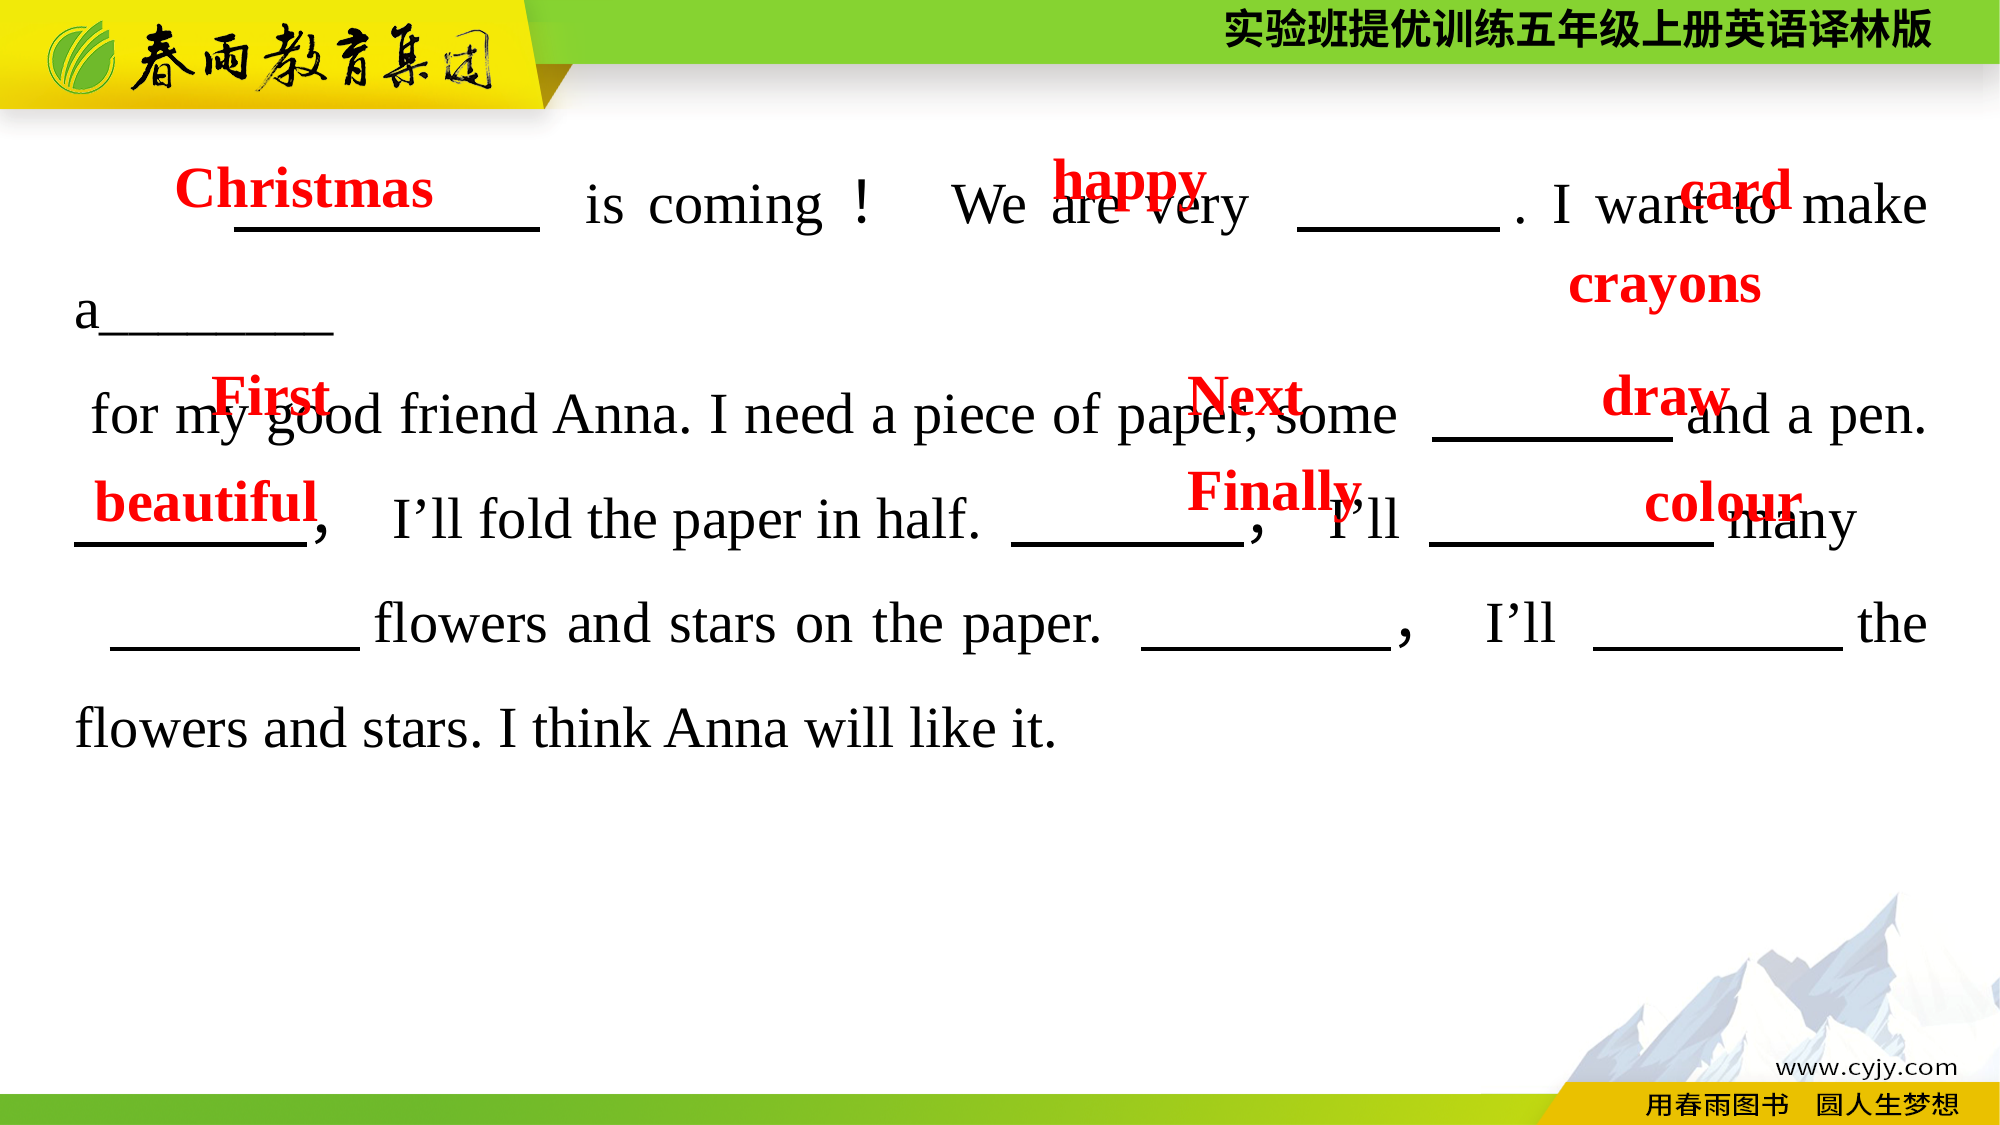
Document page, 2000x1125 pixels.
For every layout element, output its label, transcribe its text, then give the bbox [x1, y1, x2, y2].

text_box crayons [1553, 236, 1778, 322]
text_box draw [1586, 349, 1746, 435]
text_box colour [1630, 456, 1819, 541]
text_box beautiful [79, 456, 334, 541]
text_box Christmas [159, 141, 449, 227]
text_box Finally [1173, 444, 1379, 530]
text_box First [196, 350, 347, 435]
list is coming！ We are very . I want to make a________ for my good friend Anna. I need a piece of paper, some and a pen. ， I’ll fold the paper in half. ， I’ll many flowers and stars on the paper. ， I’ll the flowers and stars. I think Anna will like it. [59, 122, 1944, 668]
text_box card [1663, 143, 1809, 229]
text_box happy [1037, 134, 1224, 219]
picture [0, 0, 2000, 1125]
text_box Next [1173, 349, 1320, 435]
